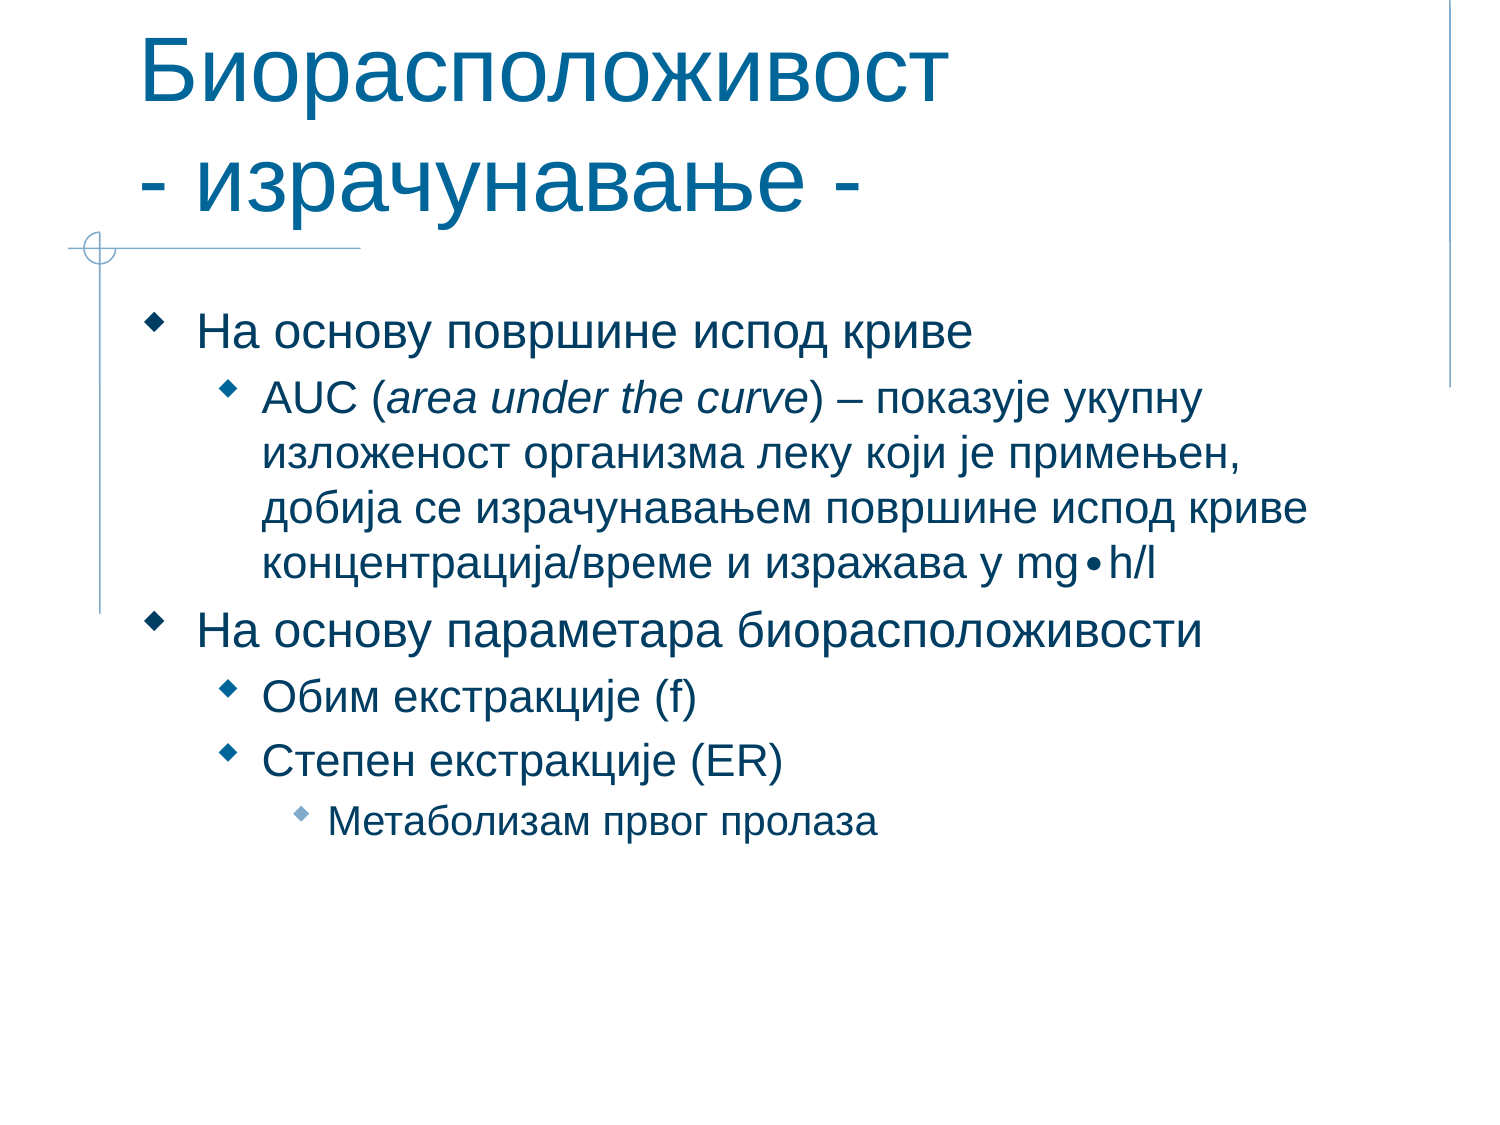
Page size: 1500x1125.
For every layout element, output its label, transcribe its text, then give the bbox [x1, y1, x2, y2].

list На основу површине испод криве AUC (area under the curve) – показује укупну изложеност организма леку који је примењен, добија се израчунавањем површине испод криве концентрација/време и изражава у mg∙h/l На основу параметара биорасположивости Обим екстракције (f) Степен екстракције (ER) Метаболизам првог пролаза [124, 290, 1400, 1026]
title Биорасположивост - израчунавање - [123, 49, 1400, 238]
